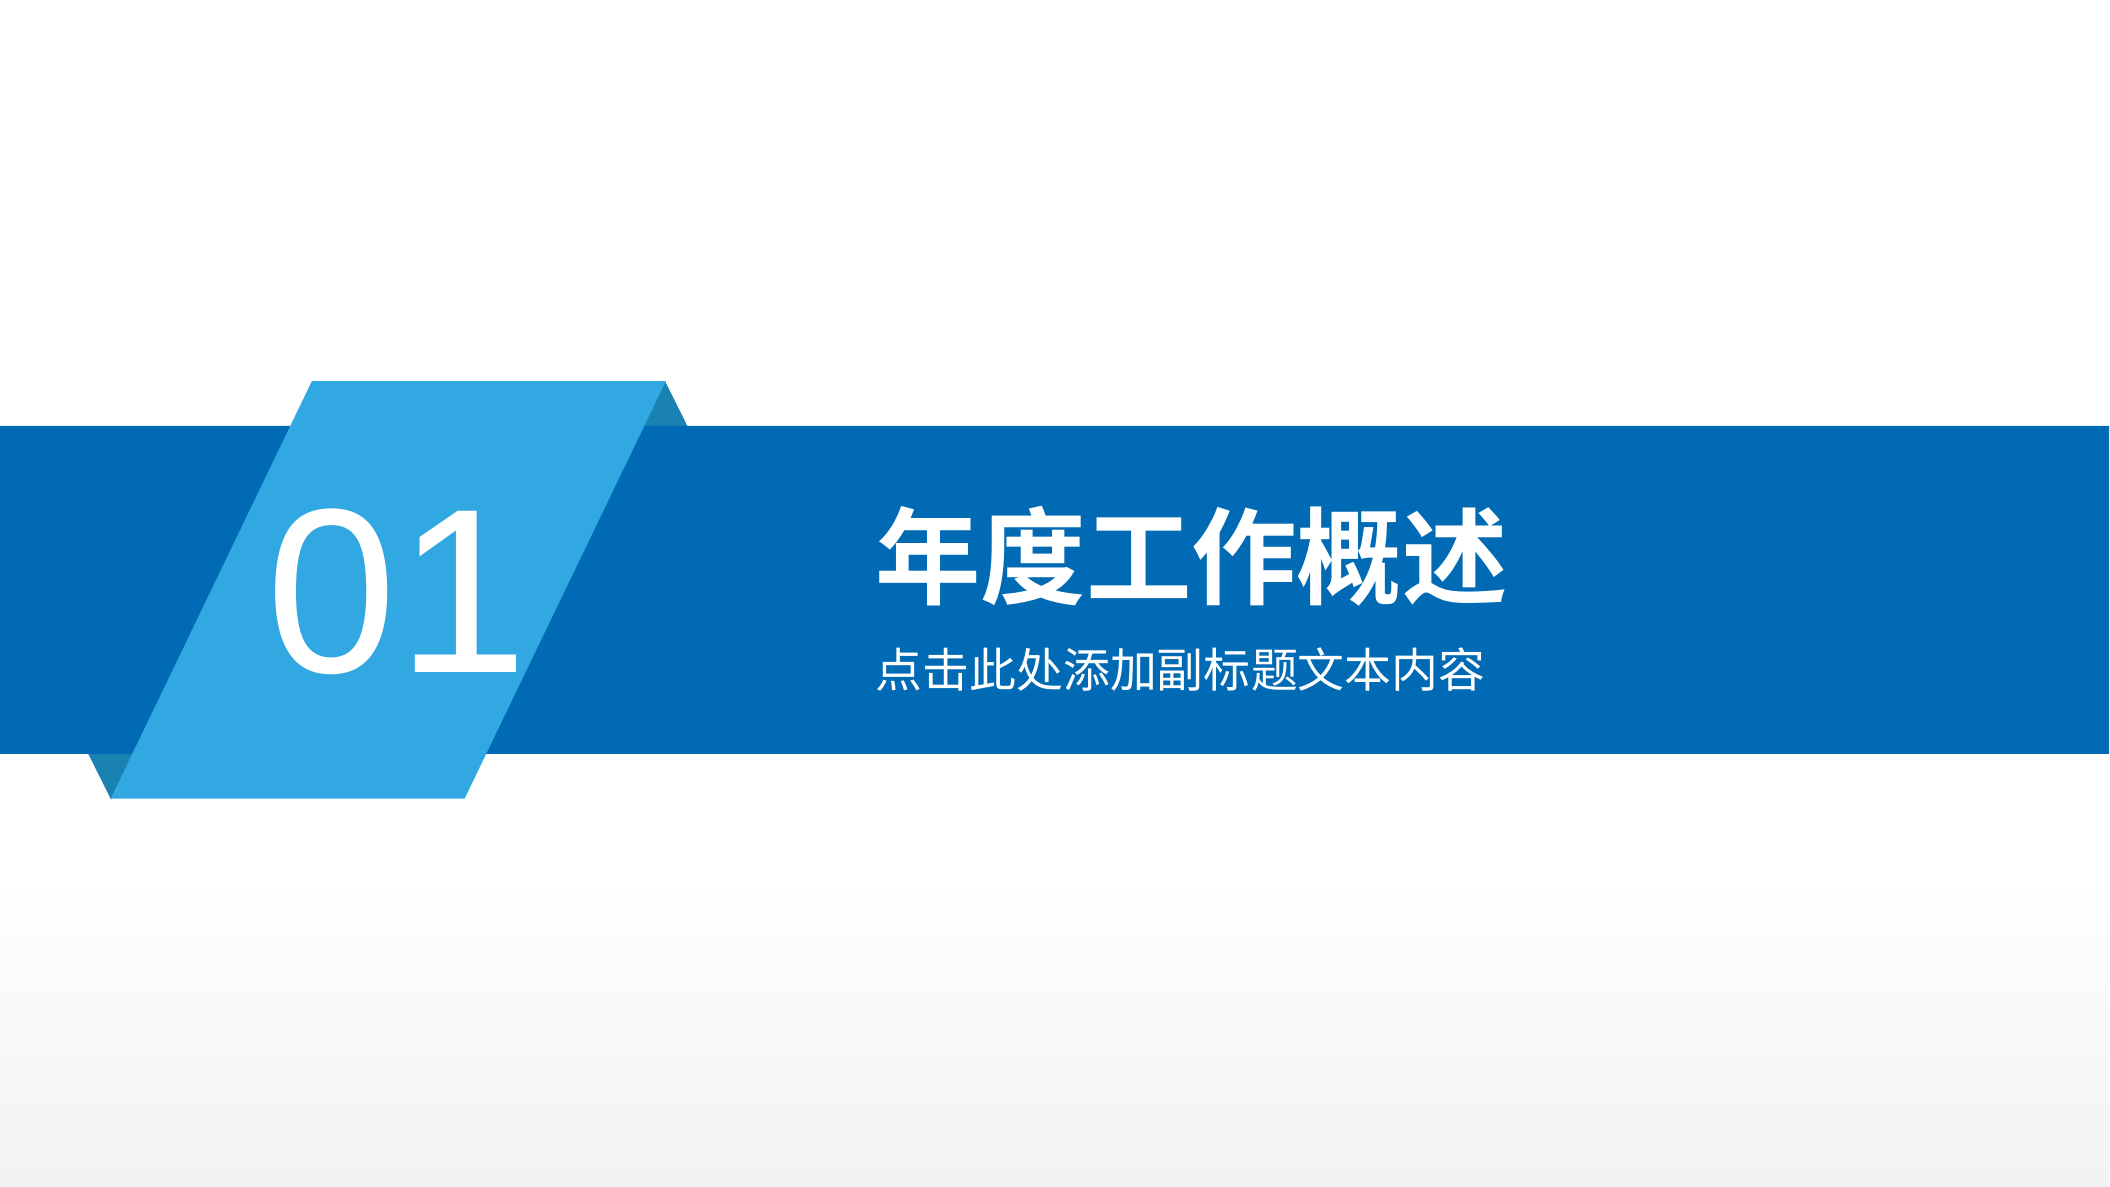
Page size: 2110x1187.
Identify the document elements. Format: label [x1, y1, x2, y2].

text_box [0, 380, 2110, 800]
